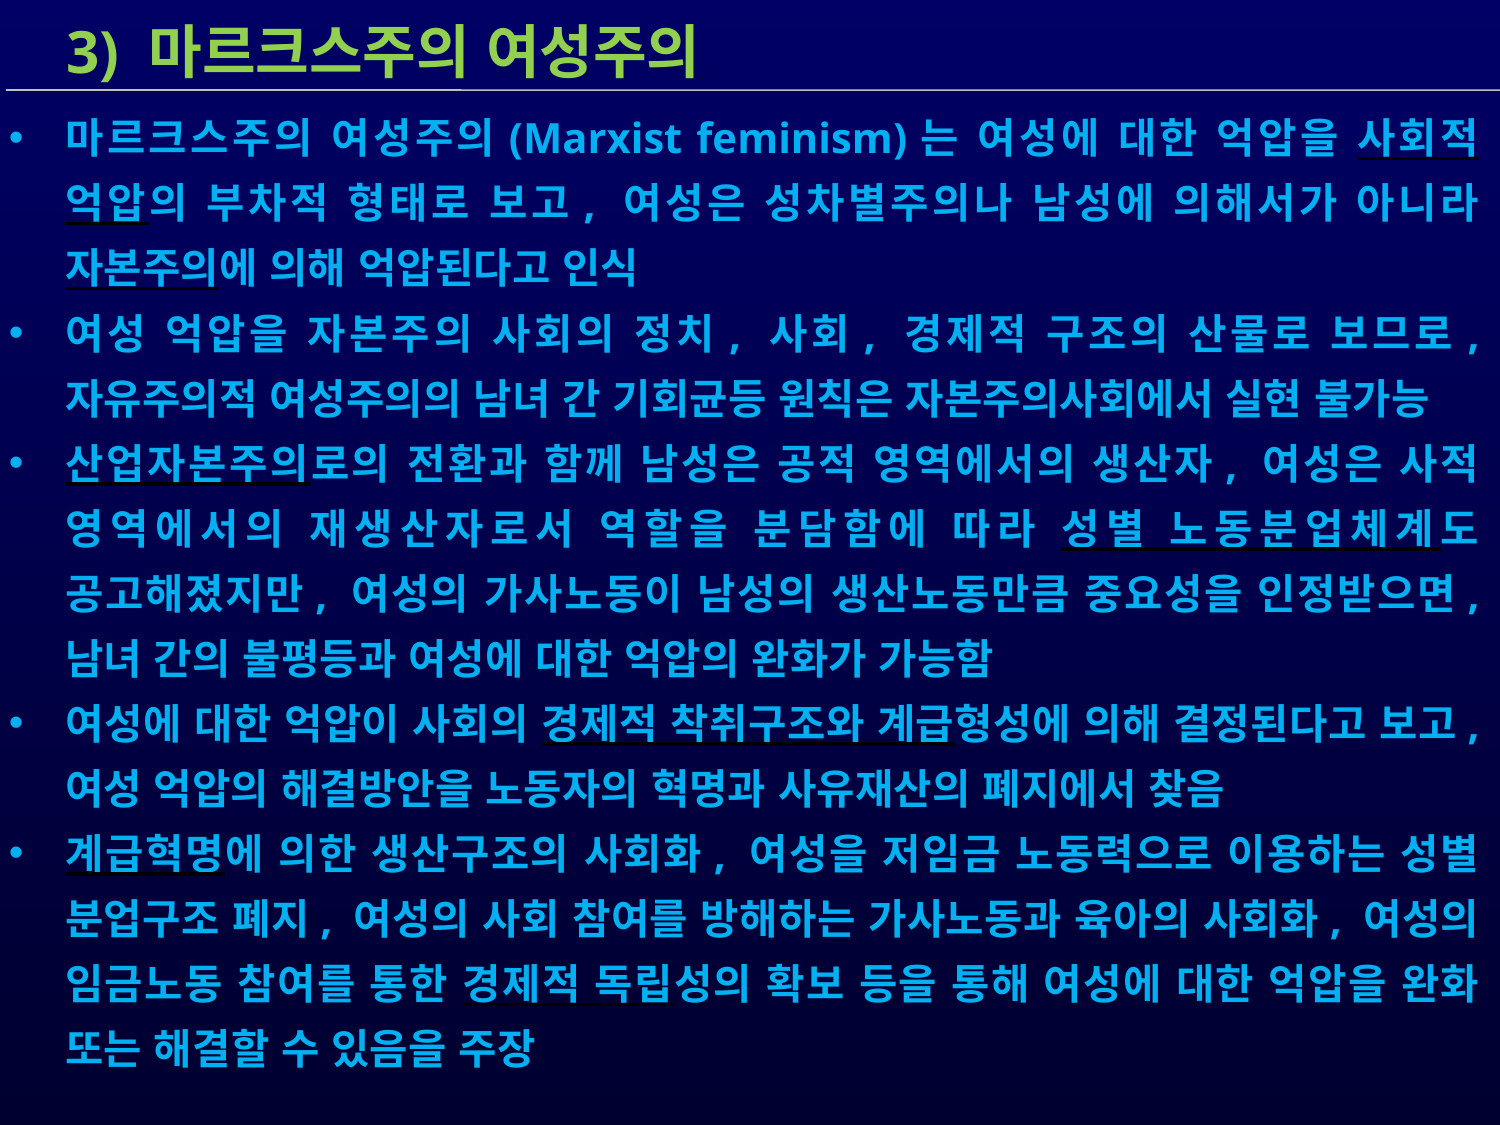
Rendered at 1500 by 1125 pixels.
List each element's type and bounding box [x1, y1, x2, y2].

text_box [0, 6, 1500, 1125]
